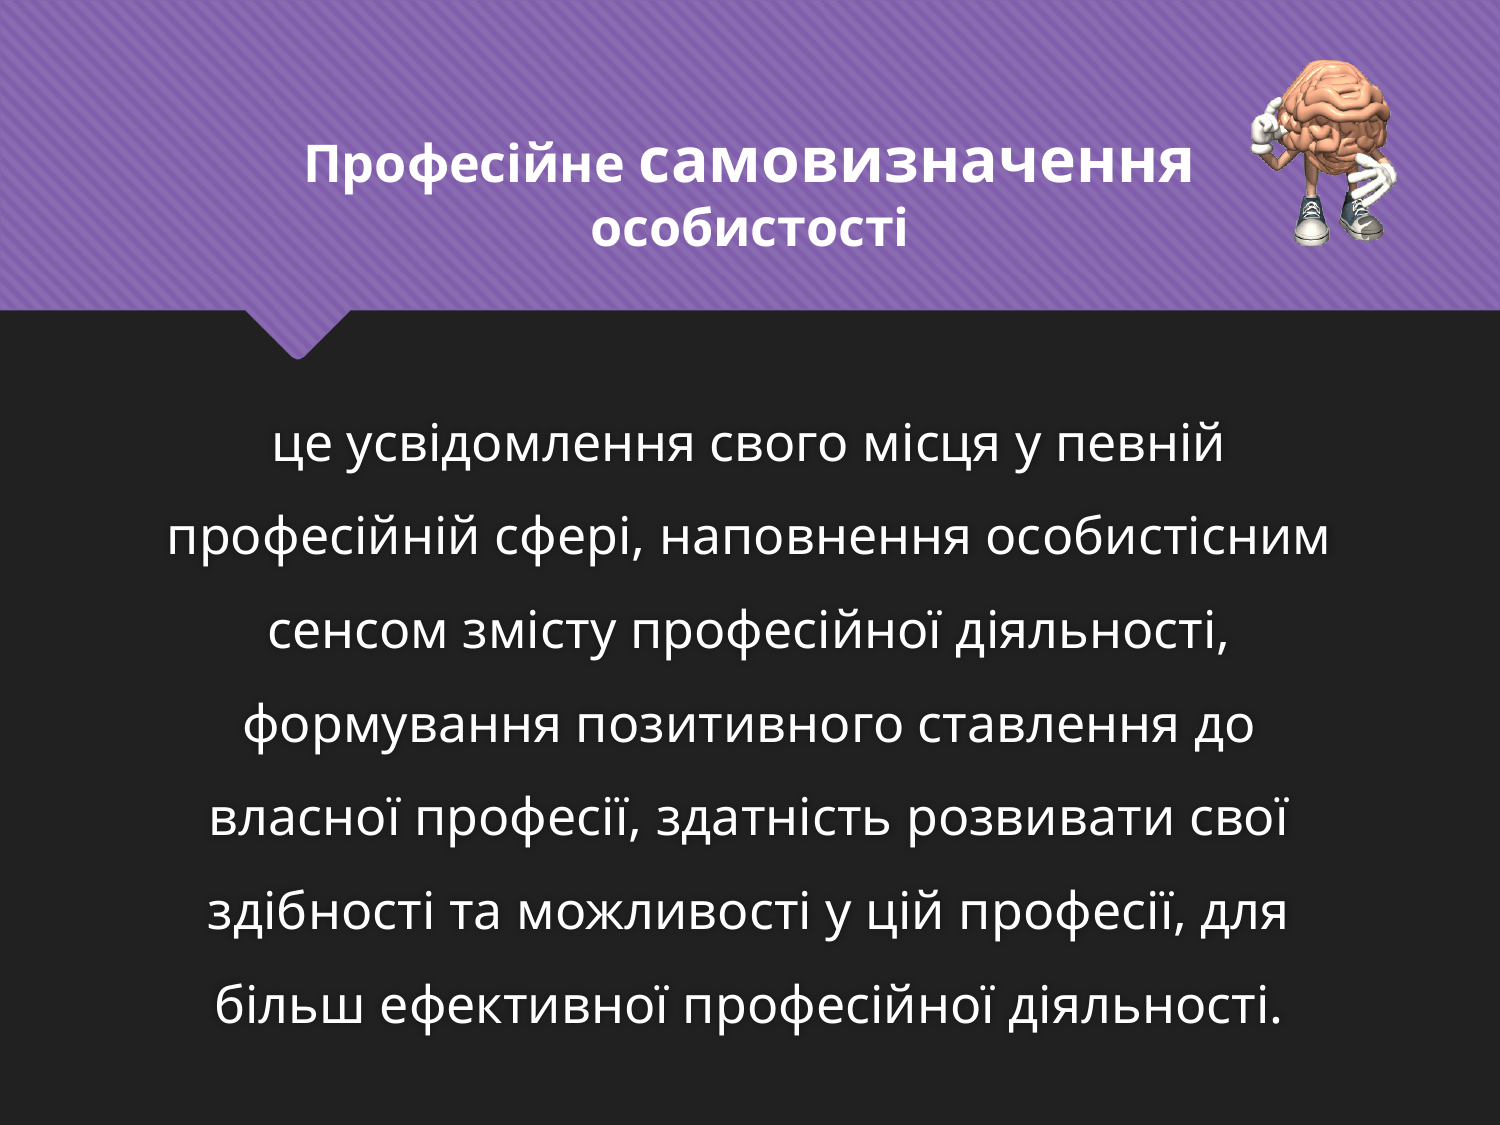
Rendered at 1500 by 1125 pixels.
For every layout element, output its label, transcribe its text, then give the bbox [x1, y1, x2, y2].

text_box Професійне самовизначення особистості [182, 112, 1210, 265]
picture [1210, 1, 1477, 269]
list це усвідомлення свого місця у певній професійній сфері, наповнення особистісним сенсом змісту професійної діяльності, формування позитивного ставлення до власної професії, здатність розвивати свої здібності та можливості у цій професії, для більш ефективної професійної діяльності. [132, 364, 1368, 1047]
